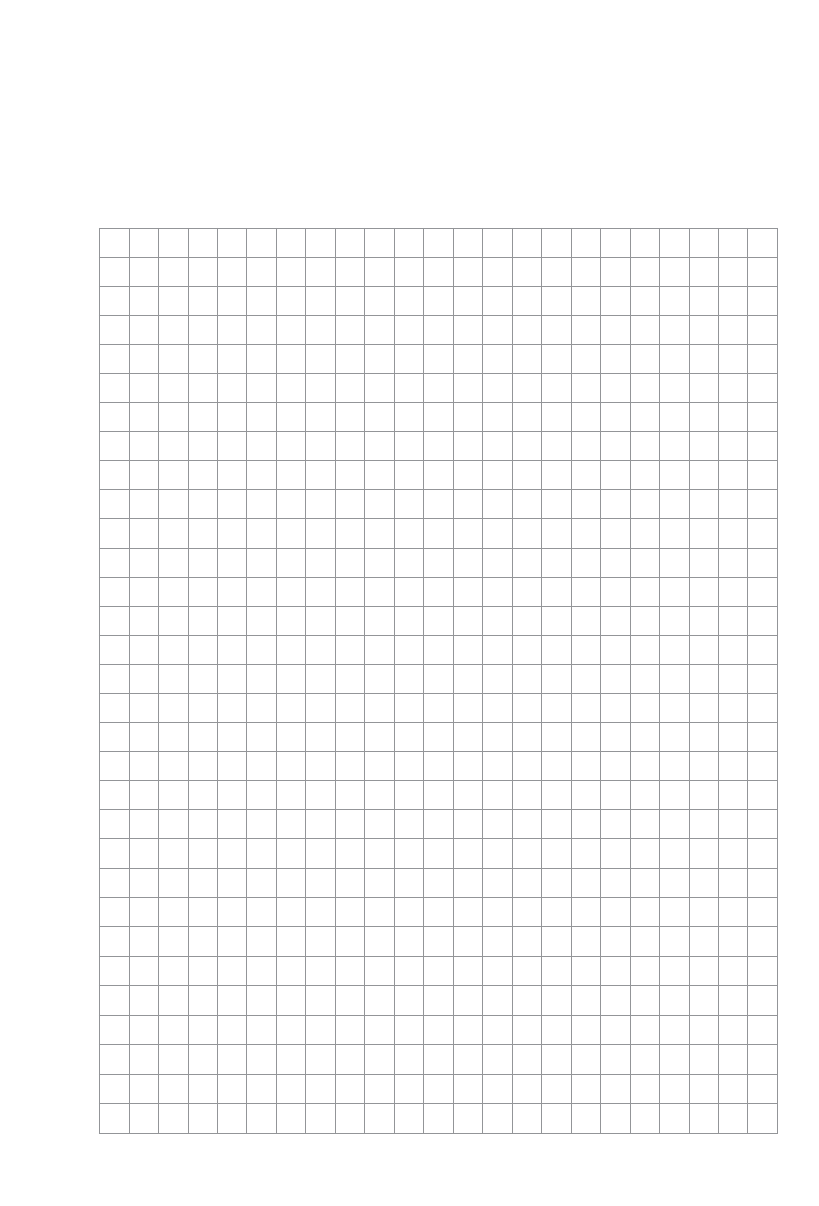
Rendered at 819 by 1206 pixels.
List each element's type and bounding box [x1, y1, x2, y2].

table_cell [159, 839, 188, 868]
table_cell [277, 752, 305, 780]
table_cell [690, 287, 718, 315]
table_cell [542, 287, 571, 315]
table_cell [542, 810, 571, 838]
table_cell [130, 927, 158, 956]
table_cell [660, 374, 689, 402]
table_cell [336, 636, 364, 664]
table_cell [277, 374, 305, 402]
table_cell [247, 898, 276, 926]
table_cell [483, 519, 512, 548]
table_cell [189, 345, 217, 373]
table_cell [189, 316, 217, 344]
table_cell [748, 519, 777, 548]
table_cell [365, 665, 394, 693]
table_cell [395, 810, 423, 838]
table_header [159, 229, 188, 257]
table_cell [454, 461, 482, 489]
table_cell [189, 461, 217, 489]
table_header [218, 229, 246, 257]
table_cell [719, 403, 747, 431]
table_cell [365, 723, 394, 751]
table_cell [395, 607, 423, 635]
table_cell [306, 432, 335, 460]
table_cell [277, 403, 305, 431]
table_cell [483, 781, 512, 809]
table_cell [601, 316, 630, 344]
table_cell [130, 781, 158, 809]
table_cell [572, 927, 600, 956]
table_cell [247, 549, 276, 577]
table_cell [189, 723, 217, 751]
table_cell [247, 927, 276, 956]
table_cell [336, 490, 364, 518]
table_cell [690, 519, 718, 548]
table_cell [365, 607, 394, 635]
table_cell [542, 258, 571, 286]
table_cell [306, 490, 335, 518]
table_cell [660, 316, 689, 344]
table_cell [189, 578, 217, 606]
table_cell [218, 258, 246, 286]
table_cell [660, 1016, 689, 1044]
table_cell [130, 578, 158, 606]
table_cell [542, 927, 571, 956]
table_cell [513, 549, 541, 577]
table_header [247, 229, 276, 257]
table_cell [542, 403, 571, 431]
table_cell [130, 345, 158, 373]
table_cell [424, 403, 453, 431]
table_header [660, 229, 689, 257]
table_cell [189, 986, 217, 1015]
table_cell [189, 869, 217, 897]
table_cell [748, 316, 777, 344]
table_cell [218, 374, 246, 402]
table_cell [748, 345, 777, 373]
table_cell [660, 723, 689, 751]
table_cell [306, 665, 335, 693]
table_cell [395, 1104, 423, 1133]
table_cell [454, 1104, 482, 1133]
table_cell [100, 1075, 129, 1103]
table_cell [277, 810, 305, 838]
table_cell [306, 403, 335, 431]
table_cell [247, 1104, 276, 1133]
table_cell [572, 549, 600, 577]
table_cell [247, 665, 276, 693]
table_cell [218, 927, 246, 956]
table_cell [336, 957, 364, 985]
table_cell [189, 694, 217, 722]
table_cell [748, 752, 777, 780]
table_header [748, 229, 777, 257]
table_cell [719, 461, 747, 489]
table_cell [483, 1045, 512, 1074]
table_cell [424, 898, 453, 926]
table_cell [247, 258, 276, 286]
table_cell [336, 694, 364, 722]
table_cell [719, 374, 747, 402]
table_cell [130, 752, 158, 780]
table_cell [100, 694, 129, 722]
table_cell [542, 374, 571, 402]
table_cell [277, 258, 305, 286]
table_cell [365, 636, 394, 664]
table_cell [513, 869, 541, 897]
table_cell [424, 636, 453, 664]
table_cell [395, 432, 423, 460]
table_cell [631, 345, 659, 373]
table_cell [247, 316, 276, 344]
table_cell [130, 839, 158, 868]
table_cell [424, 432, 453, 460]
table_cell [277, 723, 305, 751]
table_cell [572, 1104, 600, 1133]
table_cell [690, 403, 718, 431]
table_cell [189, 898, 217, 926]
table_cell [719, 345, 747, 373]
table_cell [719, 636, 747, 664]
table_cell [189, 258, 217, 286]
table_cell [306, 1075, 335, 1103]
table_cell [100, 374, 129, 402]
table_cell [572, 316, 600, 344]
table_cell [690, 636, 718, 664]
table_cell [483, 694, 512, 722]
table_cell [100, 607, 129, 635]
table_cell [189, 957, 217, 985]
table_cell [748, 578, 777, 606]
table_cell [660, 1045, 689, 1074]
table_cell [483, 490, 512, 518]
table_cell [424, 374, 453, 402]
table_cell [690, 1016, 718, 1044]
table_cell [631, 839, 659, 868]
table_cell [690, 1075, 718, 1103]
table_cell [690, 694, 718, 722]
table_cell [572, 810, 600, 838]
table_cell [690, 607, 718, 635]
table_cell [690, 258, 718, 286]
table_cell [336, 287, 364, 315]
table_cell [748, 927, 777, 956]
table_cell [690, 461, 718, 489]
table_cell [513, 403, 541, 431]
table_cell [454, 869, 482, 897]
table_cell [159, 374, 188, 402]
table_cell [572, 694, 600, 722]
table_cell [100, 986, 129, 1015]
table_cell [572, 258, 600, 286]
table_cell [277, 636, 305, 664]
table_cell [660, 957, 689, 985]
table_cell [277, 607, 305, 635]
table_cell [159, 519, 188, 548]
table_cell [601, 1104, 630, 1133]
table_cell [159, 898, 188, 926]
table_cell [306, 927, 335, 956]
table_cell [748, 781, 777, 809]
table_cell [159, 432, 188, 460]
table_cell [306, 781, 335, 809]
table_header [454, 229, 482, 257]
table_cell [542, 461, 571, 489]
table_cell [660, 752, 689, 780]
table_cell [690, 957, 718, 985]
table_cell [719, 723, 747, 751]
table_cell [218, 403, 246, 431]
table_cell [719, 986, 747, 1015]
table_cell [159, 578, 188, 606]
table_cell [601, 1045, 630, 1074]
table_cell [189, 490, 217, 518]
table_cell [277, 549, 305, 577]
table_cell [748, 1104, 777, 1133]
table_cell [189, 927, 217, 956]
table_cell [277, 898, 305, 926]
table_cell [159, 927, 188, 956]
table_cell [690, 374, 718, 402]
table_cell [247, 694, 276, 722]
table_cell [277, 957, 305, 985]
table_cell [365, 1045, 394, 1074]
table_cell [365, 869, 394, 897]
table_cell [365, 781, 394, 809]
table_cell [483, 723, 512, 751]
table_cell [130, 898, 158, 926]
table_cell [631, 810, 659, 838]
table_cell [483, 898, 512, 926]
table_cell [306, 258, 335, 286]
table_cell [690, 665, 718, 693]
table_cell [542, 636, 571, 664]
table_cell [100, 490, 129, 518]
table_cell [247, 490, 276, 518]
table_cell [513, 432, 541, 460]
table_cell [159, 345, 188, 373]
table_cell [247, 1075, 276, 1103]
table_cell [277, 665, 305, 693]
table_cell [424, 957, 453, 985]
table_cell [513, 694, 541, 722]
table_cell [513, 461, 541, 489]
table_cell [690, 345, 718, 373]
table_cell [601, 1075, 630, 1103]
table_cell [631, 869, 659, 897]
table_cell [218, 694, 246, 722]
table_cell [277, 927, 305, 956]
table_cell [483, 665, 512, 693]
table_cell [247, 839, 276, 868]
table_cell [100, 432, 129, 460]
table_cell [513, 986, 541, 1015]
table_cell [277, 345, 305, 373]
table_cell [572, 869, 600, 897]
table_cell [690, 839, 718, 868]
table_cell [100, 403, 129, 431]
table_cell [306, 1104, 335, 1133]
table_cell [454, 345, 482, 373]
table_cell [690, 752, 718, 780]
table_cell [247, 781, 276, 809]
table_cell [660, 403, 689, 431]
table_header [130, 229, 158, 257]
table_cell [130, 519, 158, 548]
table_cell [218, 287, 246, 315]
table_cell [189, 810, 217, 838]
table_cell [601, 636, 630, 664]
table_cell [365, 752, 394, 780]
table_cell [572, 839, 600, 868]
table_cell [542, 549, 571, 577]
table_cell [690, 1045, 718, 1074]
table_cell [306, 810, 335, 838]
table_cell [601, 258, 630, 286]
table_header [306, 229, 335, 257]
table_cell [130, 1045, 158, 1074]
table_cell [454, 490, 482, 518]
table_cell [306, 345, 335, 373]
table_cell [130, 986, 158, 1015]
table_cell [719, 578, 747, 606]
table_cell [719, 1016, 747, 1044]
table_cell [306, 957, 335, 985]
table_cell [542, 957, 571, 985]
table_cell [100, 665, 129, 693]
table_cell [247, 519, 276, 548]
table_cell [513, 927, 541, 956]
table_cell [395, 374, 423, 402]
table_cell [424, 986, 453, 1015]
table_cell [690, 490, 718, 518]
table_cell [631, 607, 659, 635]
table_cell [306, 287, 335, 315]
table_cell [542, 665, 571, 693]
table_cell [513, 345, 541, 373]
table_cell [247, 345, 276, 373]
table_cell [748, 694, 777, 722]
table_cell [690, 432, 718, 460]
table_cell [513, 810, 541, 838]
table_cell [660, 839, 689, 868]
table_cell [601, 490, 630, 518]
table_cell [660, 258, 689, 286]
table_cell [719, 898, 747, 926]
table_cell [601, 1016, 630, 1044]
table_cell [601, 403, 630, 431]
table_cell [631, 519, 659, 548]
table_cell [189, 1016, 217, 1044]
table_cell [336, 810, 364, 838]
table_cell [631, 1045, 659, 1074]
table_cell [130, 287, 158, 315]
table_cell [631, 927, 659, 956]
table_cell [159, 723, 188, 751]
table_cell [660, 490, 689, 518]
table_cell [454, 636, 482, 664]
table_cell [748, 665, 777, 693]
table_cell [601, 432, 630, 460]
table_cell [159, 810, 188, 838]
table_cell [424, 665, 453, 693]
table_cell [189, 781, 217, 809]
table_cell [100, 781, 129, 809]
table_cell [189, 403, 217, 431]
table_cell [483, 1104, 512, 1133]
table_cell [306, 723, 335, 751]
table_cell [365, 549, 394, 577]
table_cell [424, 316, 453, 344]
table_cell [218, 461, 246, 489]
table_cell [513, 1045, 541, 1074]
table_cell [513, 1104, 541, 1133]
table_cell [513, 578, 541, 606]
table_cell [247, 374, 276, 402]
table_cell [454, 957, 482, 985]
table_cell [365, 957, 394, 985]
table_cell [719, 810, 747, 838]
table_cell [542, 1016, 571, 1044]
table_cell [159, 781, 188, 809]
table_cell [336, 519, 364, 548]
table_cell [395, 927, 423, 956]
table_cell [483, 869, 512, 897]
table_cell [719, 316, 747, 344]
table_cell [247, 810, 276, 838]
table_cell [631, 636, 659, 664]
table_cell [513, 1075, 541, 1103]
table_cell [542, 345, 571, 373]
table_cell [159, 490, 188, 518]
table_cell [189, 665, 217, 693]
table_header [483, 229, 512, 257]
table_header [572, 229, 600, 257]
table_cell [631, 1016, 659, 1044]
table_header [395, 229, 423, 257]
table_cell [483, 549, 512, 577]
table_cell [100, 869, 129, 897]
table_cell [395, 898, 423, 926]
table_cell [748, 461, 777, 489]
table_cell [601, 927, 630, 956]
table_cell [601, 957, 630, 985]
table_cell [100, 810, 129, 838]
table_cell [130, 432, 158, 460]
table_cell [719, 549, 747, 577]
table_cell [277, 287, 305, 315]
table_header [277, 229, 305, 257]
table_cell [365, 578, 394, 606]
table_cell [130, 694, 158, 722]
table_cell [572, 723, 600, 751]
table_cell [306, 519, 335, 548]
table_cell [424, 549, 453, 577]
table_cell [748, 898, 777, 926]
table_cell [189, 839, 217, 868]
table_cell [572, 519, 600, 548]
table_cell [365, 694, 394, 722]
table_cell [454, 578, 482, 606]
table_cell [690, 986, 718, 1015]
table_cell [601, 898, 630, 926]
table_cell [631, 723, 659, 751]
table_cell [277, 519, 305, 548]
table_cell [513, 1016, 541, 1044]
table_cell [100, 1104, 129, 1133]
table_cell [424, 461, 453, 489]
table_cell [572, 578, 600, 606]
table_cell [513, 636, 541, 664]
table_cell [601, 287, 630, 315]
table_cell [572, 607, 600, 635]
table_cell [277, 1104, 305, 1133]
table_header [189, 229, 217, 257]
table_cell [513, 287, 541, 315]
table_cell [424, 723, 453, 751]
table_cell [306, 986, 335, 1015]
table_cell [454, 810, 482, 838]
table_cell [748, 549, 777, 577]
table_cell [719, 869, 747, 897]
table_cell [100, 287, 129, 315]
table_cell [130, 1016, 158, 1044]
table_cell [395, 578, 423, 606]
table_cell [660, 578, 689, 606]
table_cell [365, 345, 394, 373]
table_cell [277, 1045, 305, 1074]
table_cell [748, 1045, 777, 1074]
table_cell [690, 578, 718, 606]
table_cell [130, 374, 158, 402]
table_cell [424, 345, 453, 373]
table_cell [483, 1016, 512, 1044]
table_cell [130, 490, 158, 518]
table_cell [542, 1045, 571, 1074]
table_cell [218, 519, 246, 548]
table_cell [424, 927, 453, 956]
table_cell [454, 374, 482, 402]
table_cell [277, 490, 305, 518]
table_cell [336, 1045, 364, 1074]
table_cell [513, 723, 541, 751]
table_cell [395, 869, 423, 897]
table_cell [748, 403, 777, 431]
table_cell [601, 781, 630, 809]
table_cell [748, 1075, 777, 1103]
table_cell [660, 927, 689, 956]
table_cell [660, 665, 689, 693]
table_cell [159, 1045, 188, 1074]
table_cell [336, 898, 364, 926]
table_cell [719, 1045, 747, 1074]
table_cell [601, 723, 630, 751]
table_cell [513, 898, 541, 926]
table_cell [159, 752, 188, 780]
table_cell [247, 1016, 276, 1044]
table_cell [100, 578, 129, 606]
table_cell [365, 461, 394, 489]
table_cell [631, 461, 659, 489]
table_cell [631, 258, 659, 286]
table_cell [748, 374, 777, 402]
table_cell [748, 636, 777, 664]
table_cell [660, 986, 689, 1015]
table_cell [306, 636, 335, 664]
table_cell [336, 1104, 364, 1133]
table_cell [660, 869, 689, 897]
table_cell [395, 519, 423, 548]
table_cell [365, 810, 394, 838]
table_cell [513, 752, 541, 780]
table_cell [454, 519, 482, 548]
table_cell [247, 578, 276, 606]
table_cell [218, 345, 246, 373]
table_cell [247, 957, 276, 985]
table_cell [306, 316, 335, 344]
table_cell [365, 432, 394, 460]
table_cell [424, 694, 453, 722]
table_cell [572, 461, 600, 489]
table_cell [601, 607, 630, 635]
table_cell [483, 578, 512, 606]
table_cell [365, 316, 394, 344]
table_cell [719, 258, 747, 286]
table_header [601, 229, 630, 257]
table_cell [542, 316, 571, 344]
table_cell [454, 607, 482, 635]
table_cell [159, 287, 188, 315]
table_cell [454, 1075, 482, 1103]
table_cell [189, 1104, 217, 1133]
table_cell [130, 869, 158, 897]
table_cell [513, 781, 541, 809]
table_cell [159, 1016, 188, 1044]
table_cell [218, 781, 246, 809]
table_cell [395, 316, 423, 344]
table_cell [189, 432, 217, 460]
table_cell [218, 810, 246, 838]
table_cell [218, 723, 246, 751]
table_cell [572, 957, 600, 985]
table_cell [631, 374, 659, 402]
table_cell [542, 752, 571, 780]
table_cell [100, 258, 129, 286]
table_cell [189, 519, 217, 548]
table_cell [542, 723, 571, 751]
table_cell [159, 694, 188, 722]
table_cell [365, 927, 394, 956]
table_cell [601, 810, 630, 838]
table_cell [513, 957, 541, 985]
table_cell [130, 258, 158, 286]
table_cell [365, 986, 394, 1015]
table_cell [719, 752, 747, 780]
table_cell [572, 1045, 600, 1074]
table_cell [130, 957, 158, 985]
table_cell [601, 839, 630, 868]
table_cell [454, 258, 482, 286]
table_cell [572, 345, 600, 373]
table_cell [483, 752, 512, 780]
table_cell [189, 636, 217, 664]
table_cell [690, 1104, 718, 1133]
table_cell [483, 839, 512, 868]
table_cell [424, 839, 453, 868]
table_cell [601, 578, 630, 606]
table_cell [395, 839, 423, 868]
table_cell [218, 490, 246, 518]
table_cell [572, 636, 600, 664]
table_cell [513, 839, 541, 868]
table_cell [660, 345, 689, 373]
table_cell [660, 549, 689, 577]
table_cell [247, 723, 276, 751]
table_header [336, 229, 364, 257]
table_cell [218, 578, 246, 606]
table_cell [454, 665, 482, 693]
table_cell [277, 869, 305, 897]
table_header [542, 229, 571, 257]
table_cell [601, 665, 630, 693]
table_cell [454, 403, 482, 431]
table_header [719, 229, 747, 257]
table_cell [159, 607, 188, 635]
table_cell [572, 665, 600, 693]
table_cell [719, 607, 747, 635]
table_cell [542, 869, 571, 897]
table_cell [542, 839, 571, 868]
table_cell [690, 810, 718, 838]
table_cell [454, 986, 482, 1015]
table_cell [454, 781, 482, 809]
table_cell [454, 694, 482, 722]
table_cell [483, 810, 512, 838]
table_cell [336, 549, 364, 577]
table_cell [454, 316, 482, 344]
table_cell [100, 461, 129, 489]
table_cell [601, 519, 630, 548]
table_cell [247, 432, 276, 460]
table_cell [690, 927, 718, 956]
table_cell [395, 957, 423, 985]
table_cell [424, 258, 453, 286]
table_cell [601, 869, 630, 897]
table_header [365, 229, 394, 257]
table_cell [336, 752, 364, 780]
table_cell [719, 665, 747, 693]
table_cell [424, 1045, 453, 1074]
table_cell [306, 607, 335, 635]
table_cell [218, 1016, 246, 1044]
table_cell [159, 1104, 188, 1133]
table_cell [631, 287, 659, 315]
table_cell [424, 1104, 453, 1133]
table_cell [572, 1016, 600, 1044]
table_cell [189, 287, 217, 315]
table_cell [277, 986, 305, 1015]
table_cell [395, 1045, 423, 1074]
table_cell [395, 258, 423, 286]
table_cell [306, 898, 335, 926]
table_cell [454, 723, 482, 751]
table_header [631, 229, 659, 257]
table_cell [130, 316, 158, 344]
table_cell [336, 607, 364, 635]
table_cell [395, 403, 423, 431]
table_cell [483, 1075, 512, 1103]
table_cell [454, 1045, 482, 1074]
table_cell [306, 461, 335, 489]
table_cell [572, 490, 600, 518]
table_cell [395, 636, 423, 664]
table_cell [189, 1075, 217, 1103]
table_cell [218, 957, 246, 985]
table_cell [189, 374, 217, 402]
table_cell [159, 665, 188, 693]
table_cell [218, 1104, 246, 1133]
table_cell [306, 694, 335, 722]
table_cell [130, 1075, 158, 1103]
table_cell [395, 665, 423, 693]
table_cell [159, 549, 188, 577]
table_cell [454, 287, 482, 315]
table_cell [483, 461, 512, 489]
table_cell [336, 986, 364, 1015]
table_cell [424, 752, 453, 780]
table_cell [424, 287, 453, 315]
table_cell [336, 1016, 364, 1044]
table_cell [159, 957, 188, 985]
table_cell [719, 1104, 747, 1133]
table_cell [218, 665, 246, 693]
table_cell [365, 1104, 394, 1133]
table_cell [100, 519, 129, 548]
table_cell [601, 374, 630, 402]
table_cell [247, 1045, 276, 1074]
table_cell [513, 490, 541, 518]
table_cell [748, 986, 777, 1015]
table_cell [483, 432, 512, 460]
table_cell [336, 258, 364, 286]
table_cell [424, 578, 453, 606]
table_cell [748, 957, 777, 985]
table_cell [247, 752, 276, 780]
table_cell [631, 752, 659, 780]
table_cell [100, 345, 129, 373]
table_cell [336, 345, 364, 373]
table_cell [483, 607, 512, 635]
table_cell [159, 461, 188, 489]
table_cell [660, 607, 689, 635]
table_cell [572, 898, 600, 926]
table_cell [513, 374, 541, 402]
table_cell [542, 519, 571, 548]
table_cell [660, 461, 689, 489]
table_cell [719, 519, 747, 548]
table_cell [100, 1016, 129, 1044]
table_cell [631, 1104, 659, 1133]
table_cell [218, 898, 246, 926]
table_cell [247, 287, 276, 315]
table_cell [572, 1075, 600, 1103]
table_cell [631, 694, 659, 722]
table_cell [365, 1016, 394, 1044]
table_cell [365, 287, 394, 315]
table_cell [395, 1075, 423, 1103]
table_cell [542, 490, 571, 518]
table_cell [719, 490, 747, 518]
table_cell [631, 403, 659, 431]
table_cell [365, 403, 394, 431]
table_cell [395, 694, 423, 722]
table_cell [130, 723, 158, 751]
table_cell [719, 781, 747, 809]
table_cell [189, 549, 217, 577]
table_cell [631, 490, 659, 518]
table_cell [719, 957, 747, 985]
table_cell [631, 781, 659, 809]
table_cell [572, 781, 600, 809]
table_cell [277, 781, 305, 809]
table_cell [336, 927, 364, 956]
table_cell [247, 461, 276, 489]
table_cell [130, 549, 158, 577]
table_cell [748, 810, 777, 838]
table_cell [365, 519, 394, 548]
table_cell [690, 723, 718, 751]
table_cell [218, 432, 246, 460]
table_cell [189, 1045, 217, 1074]
table_cell [306, 1045, 335, 1074]
table_header [100, 229, 129, 257]
table_cell [218, 549, 246, 577]
table_cell [542, 898, 571, 926]
table_cell [631, 898, 659, 926]
table_cell [454, 432, 482, 460]
table_cell [365, 258, 394, 286]
table_cell [395, 781, 423, 809]
table_cell [306, 578, 335, 606]
table_cell [100, 636, 129, 664]
table_cell [513, 665, 541, 693]
table_cell [660, 432, 689, 460]
table_cell [660, 898, 689, 926]
table_cell [336, 461, 364, 489]
table_cell [189, 752, 217, 780]
table_cell [218, 986, 246, 1015]
table_cell [277, 316, 305, 344]
table_cell [424, 810, 453, 838]
table_cell [424, 607, 453, 635]
table_cell [748, 432, 777, 460]
table_cell [395, 549, 423, 577]
table_cell [660, 287, 689, 315]
table_cell [306, 839, 335, 868]
table_cell [719, 1075, 747, 1103]
table_cell [130, 636, 158, 664]
table_cell [483, 258, 512, 286]
table_cell [483, 374, 512, 402]
table_cell [100, 752, 129, 780]
table_cell [395, 490, 423, 518]
table_cell [336, 839, 364, 868]
table_cell [277, 432, 305, 460]
table_cell [424, 869, 453, 897]
table_cell [748, 869, 777, 897]
table_cell [306, 869, 335, 897]
table_cell [690, 781, 718, 809]
table_cell [218, 1075, 246, 1103]
table_cell [336, 1075, 364, 1103]
table_cell [130, 403, 158, 431]
table_cell [159, 316, 188, 344]
table_cell [601, 345, 630, 373]
table_cell [306, 374, 335, 402]
table_cell [513, 316, 541, 344]
table_cell [631, 316, 659, 344]
table_cell [159, 403, 188, 431]
table_cell [277, 578, 305, 606]
table_cell [454, 1016, 482, 1044]
table_cell [100, 549, 129, 577]
table_cell [572, 374, 600, 402]
table_cell [247, 869, 276, 897]
table_cell [660, 694, 689, 722]
table_cell [660, 1075, 689, 1103]
table_cell [277, 461, 305, 489]
table_cell [572, 986, 600, 1015]
table_cell [483, 636, 512, 664]
table_cell [483, 957, 512, 985]
table_cell [395, 723, 423, 751]
table_cell [424, 1016, 453, 1044]
table_cell [748, 1016, 777, 1044]
table_cell [542, 781, 571, 809]
table_cell [719, 432, 747, 460]
table_cell [306, 1016, 335, 1044]
table_cell [572, 432, 600, 460]
table_cell [748, 723, 777, 751]
table_cell [748, 490, 777, 518]
table_cell [483, 927, 512, 956]
table_cell [306, 752, 335, 780]
table_cell [542, 1104, 571, 1133]
table_cell [395, 287, 423, 315]
table_cell [601, 549, 630, 577]
table_cell [631, 549, 659, 577]
table_cell [395, 752, 423, 780]
table_header [690, 229, 718, 257]
table_cell [454, 839, 482, 868]
table_cell [572, 752, 600, 780]
table_cell [542, 607, 571, 635]
table_cell [247, 607, 276, 635]
table_cell [365, 374, 394, 402]
table_cell [277, 1075, 305, 1103]
table_cell [483, 345, 512, 373]
table_cell [424, 1075, 453, 1103]
table_cell [336, 723, 364, 751]
table_cell [572, 403, 600, 431]
table_cell [130, 665, 158, 693]
table_cell [100, 723, 129, 751]
table_cell [336, 374, 364, 402]
table_cell [748, 258, 777, 286]
table_cell [365, 1075, 394, 1103]
table_cell [100, 957, 129, 985]
table_cell [365, 490, 394, 518]
table_cell [395, 461, 423, 489]
table_cell [748, 839, 777, 868]
table_cell [424, 519, 453, 548]
table_cell [424, 781, 453, 809]
table_cell [542, 432, 571, 460]
table_cell [748, 287, 777, 315]
table_cell [365, 839, 394, 868]
table_cell [100, 839, 129, 868]
table_cell [748, 607, 777, 635]
table_header [513, 229, 541, 257]
table_cell [454, 898, 482, 926]
table_cell [719, 927, 747, 956]
table_cell [130, 607, 158, 635]
table_cell [424, 490, 453, 518]
table_cell [660, 781, 689, 809]
table_cell [159, 1075, 188, 1103]
table_cell [513, 258, 541, 286]
table_cell [631, 665, 659, 693]
table_cell [100, 927, 129, 956]
table_cell [513, 607, 541, 635]
table_cell [277, 694, 305, 722]
table_cell [572, 287, 600, 315]
table_cell [542, 1075, 571, 1103]
table_cell [365, 898, 394, 926]
table_cell [660, 810, 689, 838]
table_cell [660, 636, 689, 664]
table_cell [719, 287, 747, 315]
table_cell [218, 636, 246, 664]
table_cell [690, 549, 718, 577]
table_cell [719, 839, 747, 868]
table_cell [454, 927, 482, 956]
table_cell [483, 986, 512, 1015]
table_cell [247, 636, 276, 664]
table_cell [631, 986, 659, 1015]
table_cell [454, 752, 482, 780]
table_cell [218, 1045, 246, 1074]
table_cell [542, 694, 571, 722]
table_cell [542, 578, 571, 606]
table_cell [719, 694, 747, 722]
table_cell [218, 869, 246, 897]
table_cell [601, 752, 630, 780]
table_cell [100, 316, 129, 344]
table_cell [395, 345, 423, 373]
table_cell [306, 549, 335, 577]
table_cell [601, 694, 630, 722]
table_cell [130, 810, 158, 838]
table_cell [513, 519, 541, 548]
table_cell [631, 957, 659, 985]
table_cell [218, 316, 246, 344]
table_cell [159, 869, 188, 897]
table_cell [189, 607, 217, 635]
table_cell [336, 869, 364, 897]
table_cell [218, 839, 246, 868]
table_cell [631, 1075, 659, 1103]
table_cell [130, 1104, 158, 1133]
table_cell [247, 986, 276, 1015]
table_header [424, 229, 453, 257]
table_cell [277, 1016, 305, 1044]
table_cell [690, 316, 718, 344]
table_cell [483, 403, 512, 431]
table_cell [336, 578, 364, 606]
table_cell [336, 665, 364, 693]
table_cell [336, 781, 364, 809]
table_cell [336, 432, 364, 460]
table_cell [631, 578, 659, 606]
table_cell [218, 752, 246, 780]
table_cell [247, 403, 276, 431]
table_cell [100, 898, 129, 926]
table_cell [660, 1104, 689, 1133]
table_cell [336, 403, 364, 431]
table_cell [483, 316, 512, 344]
table_cell [690, 898, 718, 926]
table_cell [483, 287, 512, 315]
table_cell [454, 549, 482, 577]
table_cell [336, 316, 364, 344]
table_cell [159, 636, 188, 664]
table_cell [631, 432, 659, 460]
table_cell [395, 1016, 423, 1044]
table_cell [542, 986, 571, 1015]
table_cell [395, 986, 423, 1015]
table_cell [130, 461, 158, 489]
table_cell [601, 461, 630, 489]
table_cell [660, 519, 689, 548]
table_cell [690, 869, 718, 897]
table_cell [601, 986, 630, 1015]
table_cell [159, 986, 188, 1015]
table_cell [159, 258, 188, 286]
table_cell [218, 607, 246, 635]
table_cell [100, 1045, 129, 1074]
table_cell [277, 839, 305, 868]
